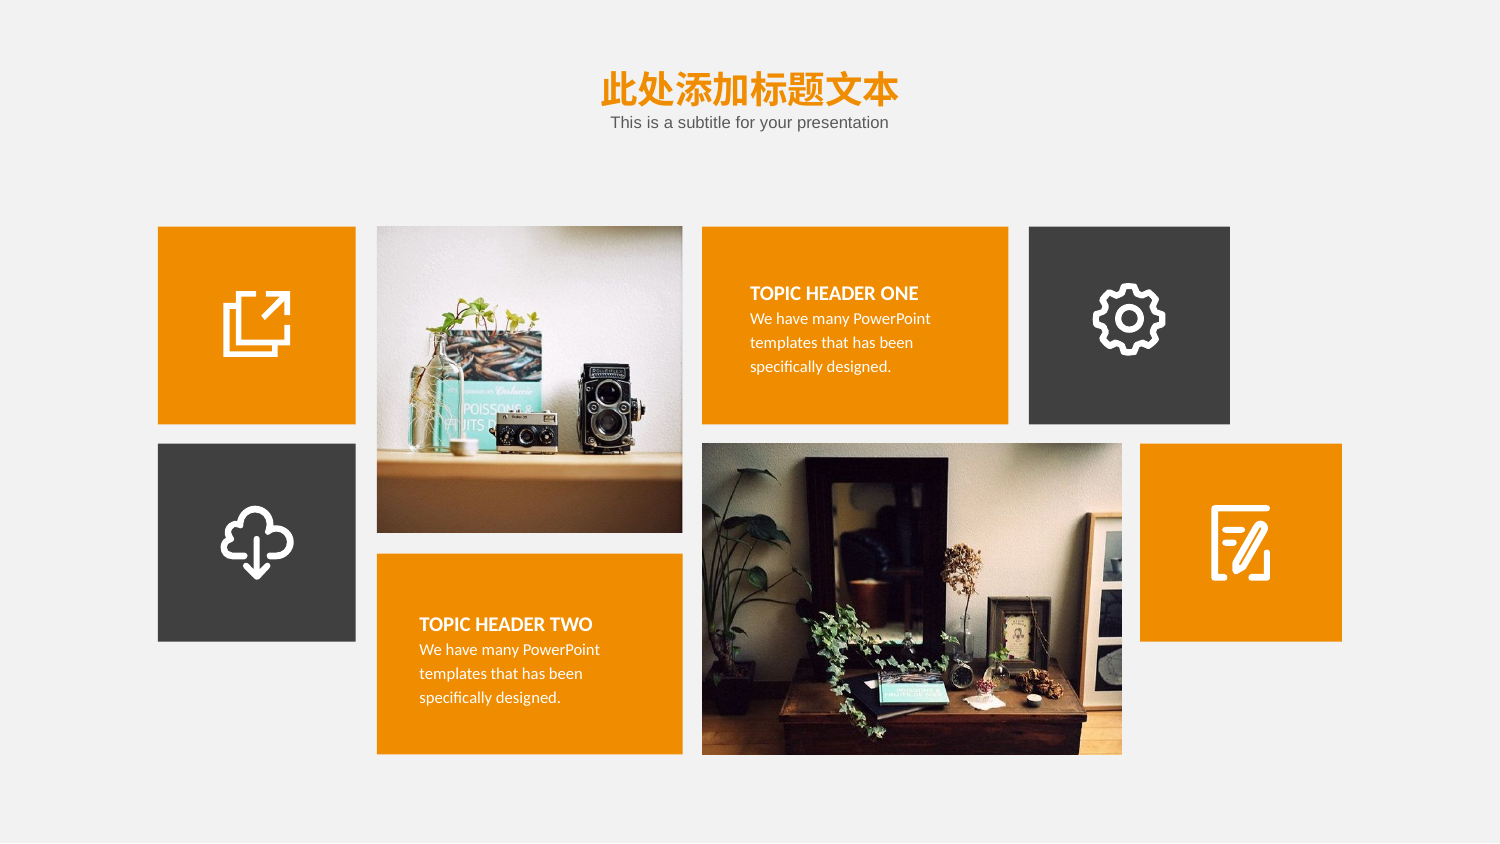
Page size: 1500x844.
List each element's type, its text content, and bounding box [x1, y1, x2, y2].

text_box [376, 226, 683, 533]
text_box [702, 443, 1122, 755]
text_box [157, 443, 356, 642]
text_box 此处添加标题文本 [567, 58, 933, 119]
text_box [702, 226, 1009, 425]
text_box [1211, 504, 1271, 581]
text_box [1092, 282, 1166, 356]
text_box [1140, 443, 1342, 642]
text_box This is a subtitle for your presentation [602, 112, 898, 133]
text_box [376, 553, 683, 755]
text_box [220, 505, 294, 580]
text_box [1028, 226, 1230, 425]
text_box TOPIC HEADER TWO We have many PowerPoint templates that has been specifically designed. [419, 605, 644, 707]
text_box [223, 290, 291, 357]
text_box TOPIC HEADER ONE We have many PowerPoint templates that has been specifically designed. [750, 274, 975, 377]
text_box [157, 226, 356, 425]
